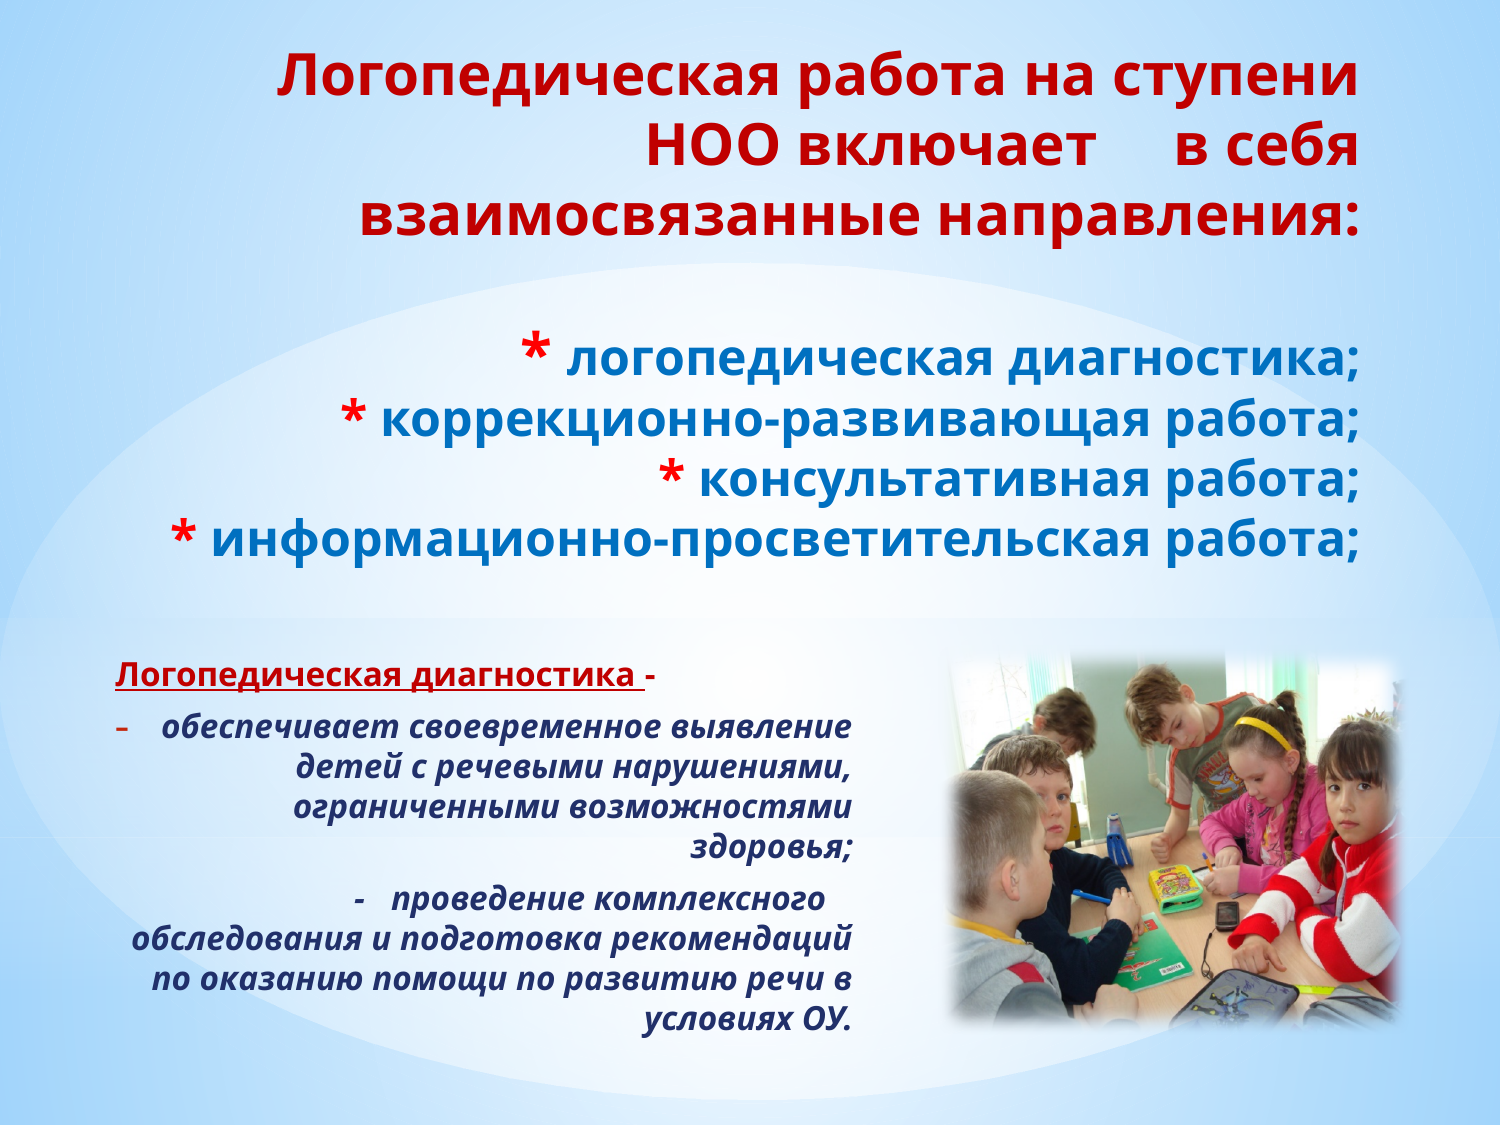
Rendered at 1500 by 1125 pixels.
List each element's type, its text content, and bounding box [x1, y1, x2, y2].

title Логопедическая работа на ступени НОО включает в себя взаимосвязанные направления: * логопедическая диагностика; * коррекционно-развивающая работа; * консультативная работа; * информационно-просветительская работа; [147, 54, 1376, 575]
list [938, 644, 1409, 1036]
list Логопедическая диагностика - обеспечивает своевременное выявление детей с речевыми нарушениями, ограниченными возможностями здоровья; - проведение комплексного обследования и подготовка рекомендаций по оказанию помощи по развитию речи в условиях ОУ. [100, 645, 869, 1047]
